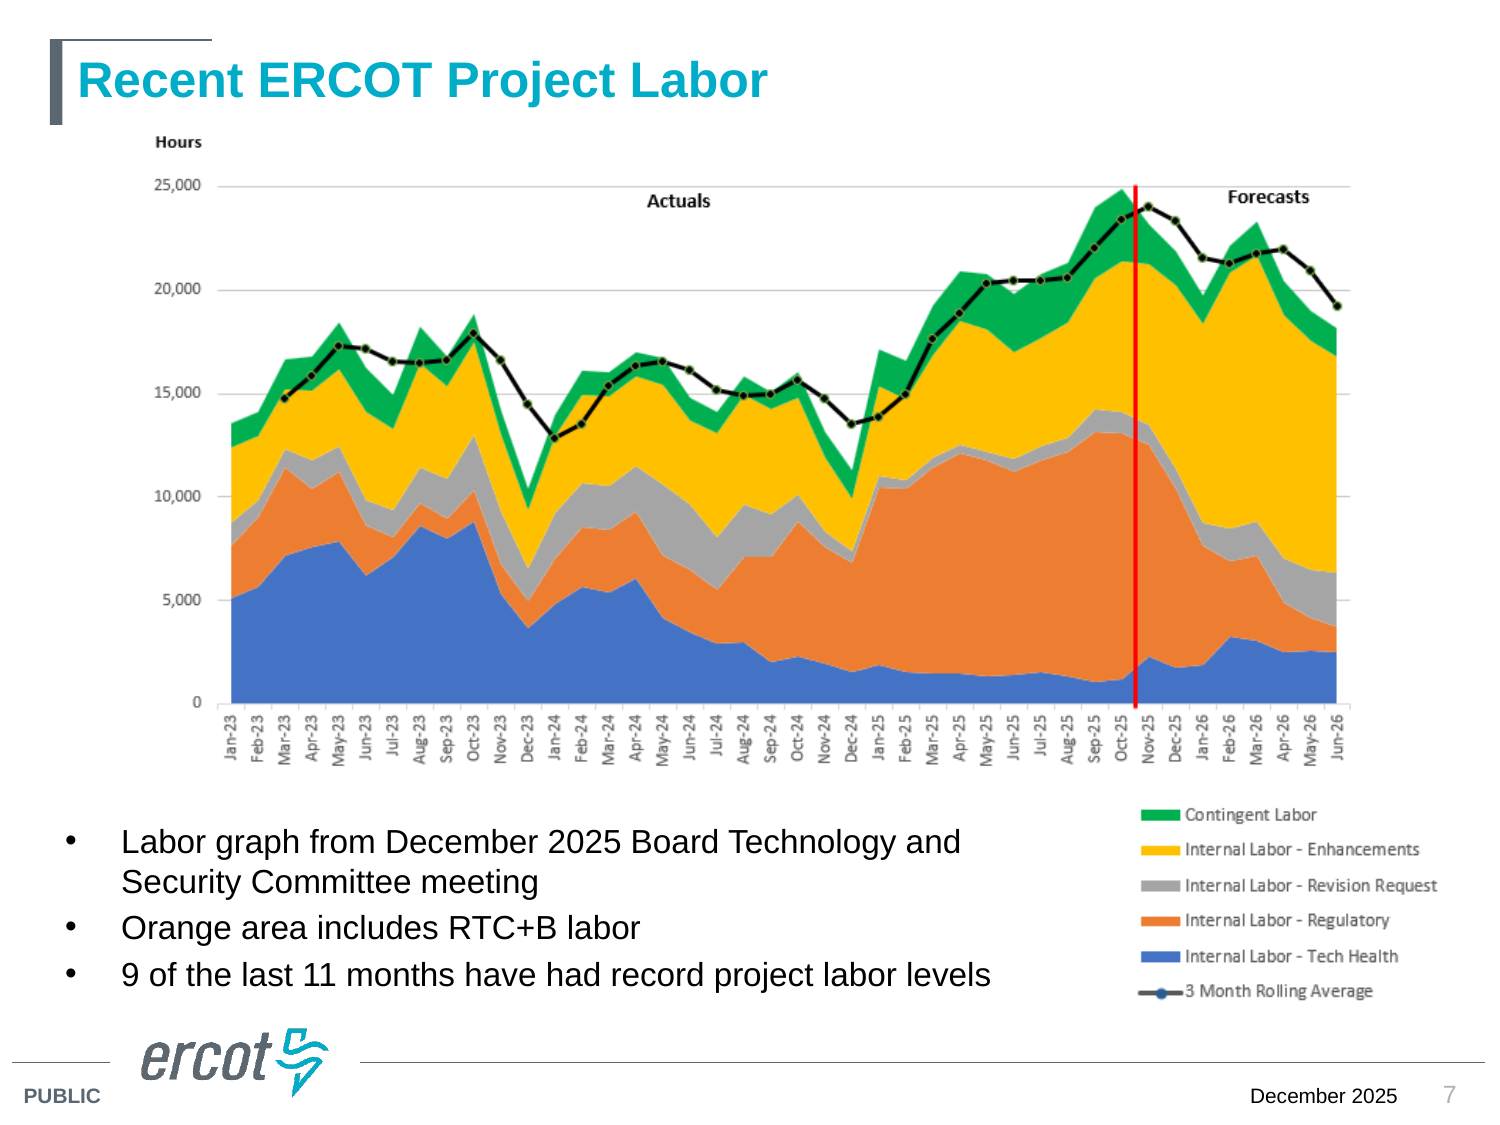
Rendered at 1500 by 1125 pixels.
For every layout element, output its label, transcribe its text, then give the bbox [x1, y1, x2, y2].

slide_number 7 [1412, 1076, 1488, 1112]
picture [1132, 799, 1451, 1024]
title Recent ERCOT Project Labor [62, 39, 963, 125]
text_box Labor graph from December 2025 Board Technology and Security Committee meeting Orange area includes RTC+B labor 9 of the last 11 months have had record project labor levels [50, 812, 1063, 1011]
picture [149, 128, 1351, 776]
picture [137, 1024, 332, 1100]
